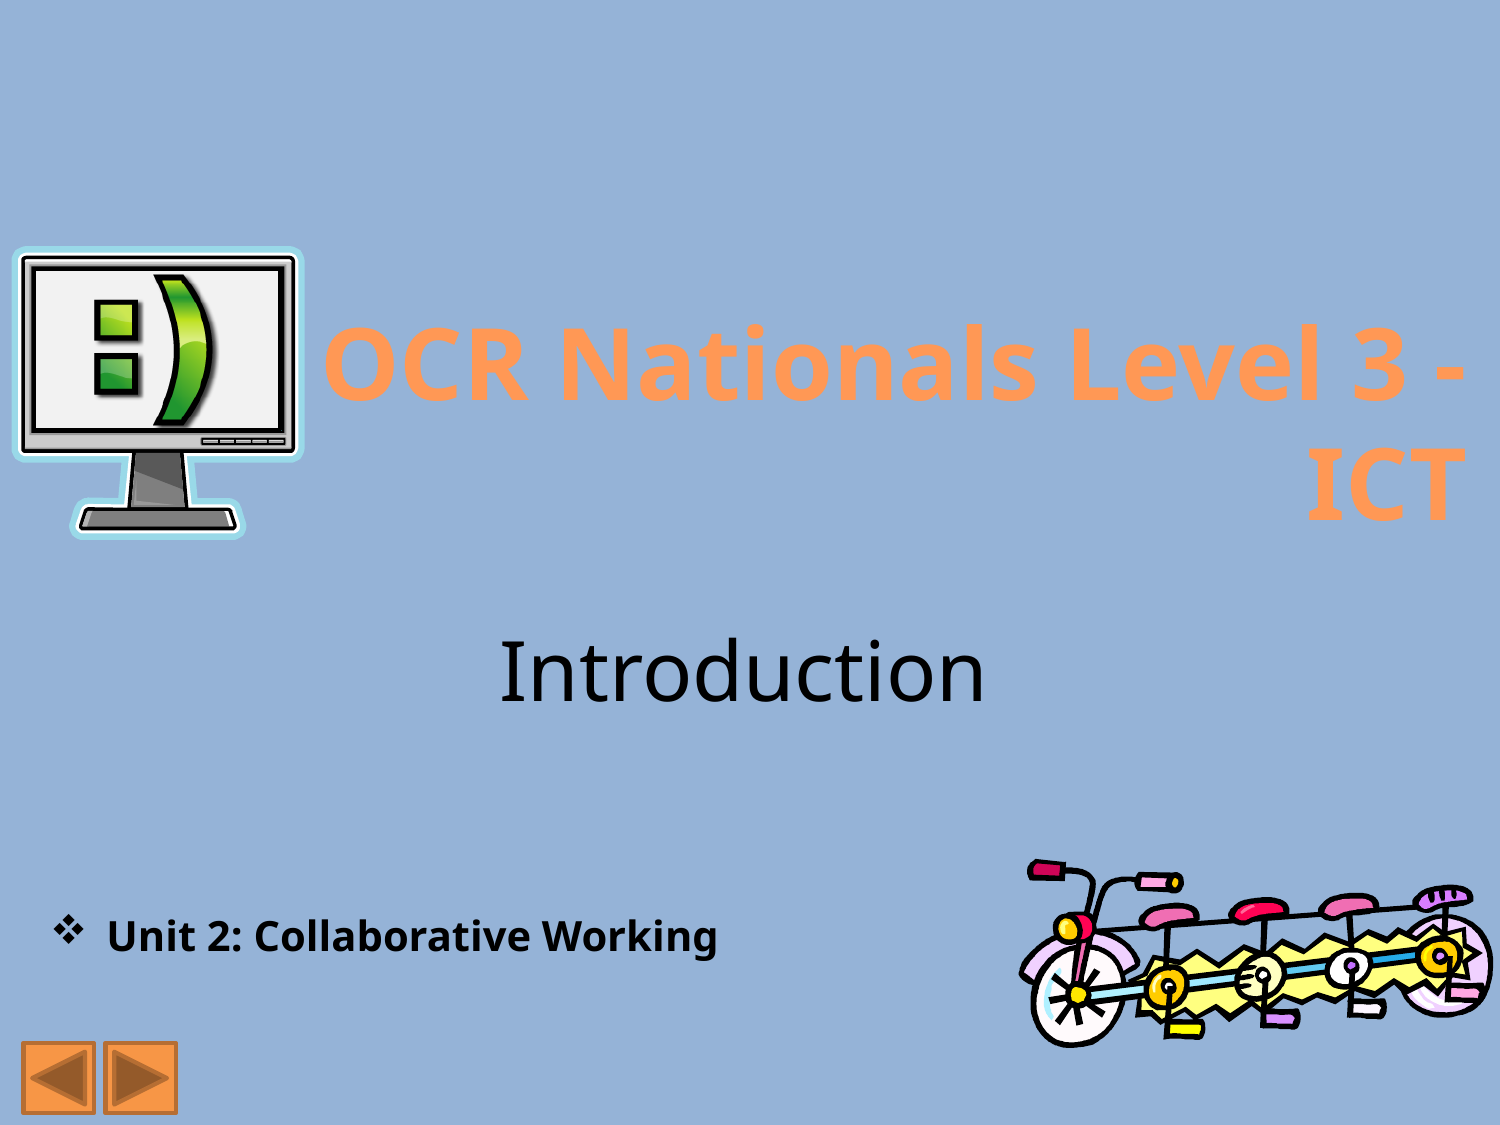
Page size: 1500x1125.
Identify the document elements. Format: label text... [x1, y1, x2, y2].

title Introduction [35, 562, 1454, 774]
picture [1015, 855, 1500, 1055]
list Unit 2: Collaborative Working [35, 902, 1010, 1020]
picture [68, 265, 239, 436]
